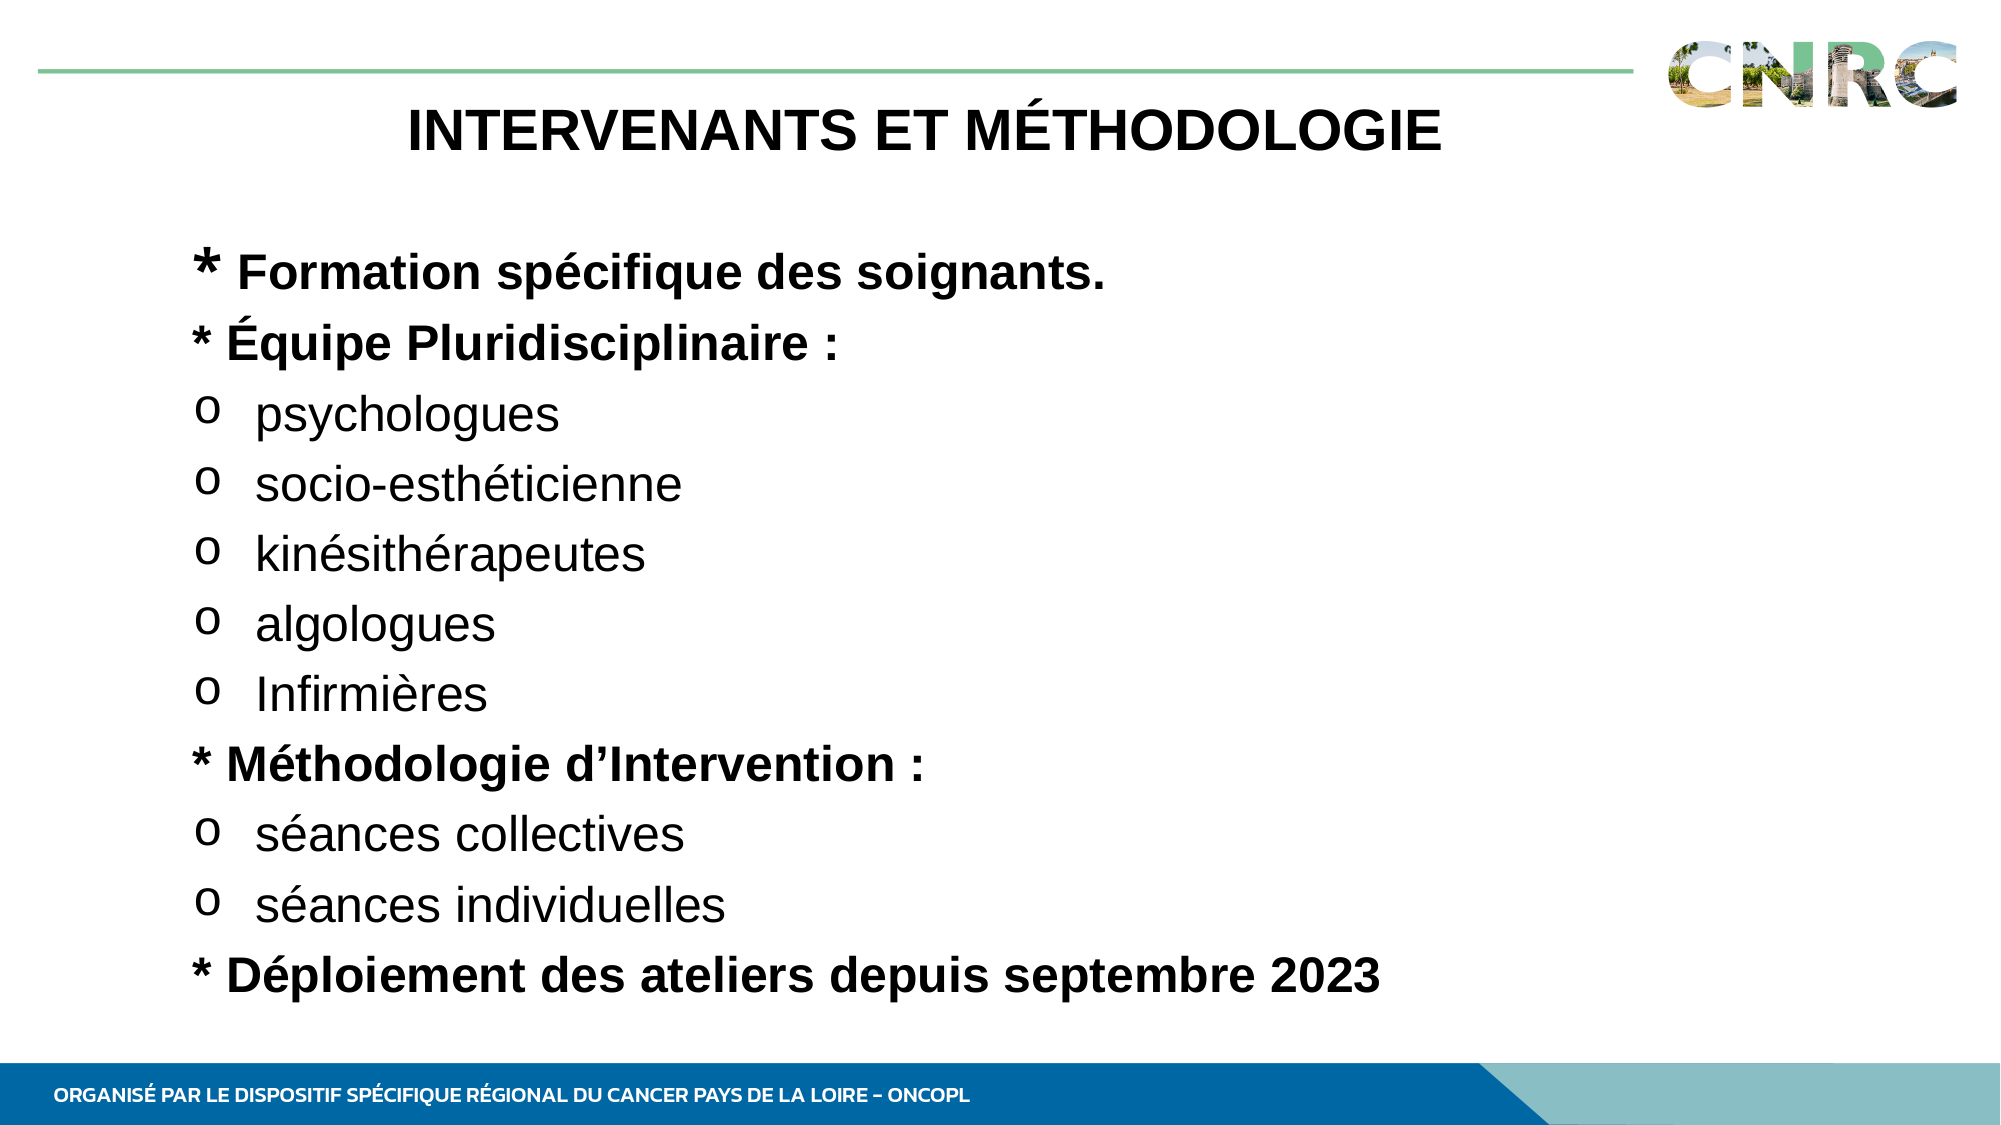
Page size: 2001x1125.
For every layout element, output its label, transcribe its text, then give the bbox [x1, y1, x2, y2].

text_box * Formation spécifique des soignants. * Équipe Pluridisciplinaire : psychologues socio-esthéticienne kinésithérapeutes algologues Infirmières * Méthodologie d’Intervention : séances collectives séances individuelles * Déploiement des ateliers depuis septembre 2023 [178, 239, 1645, 1010]
text_box INTERVENANTS ET MÉTHODOLOGIE [235, 84, 1615, 170]
picture [0, 0, 2001, 1125]
